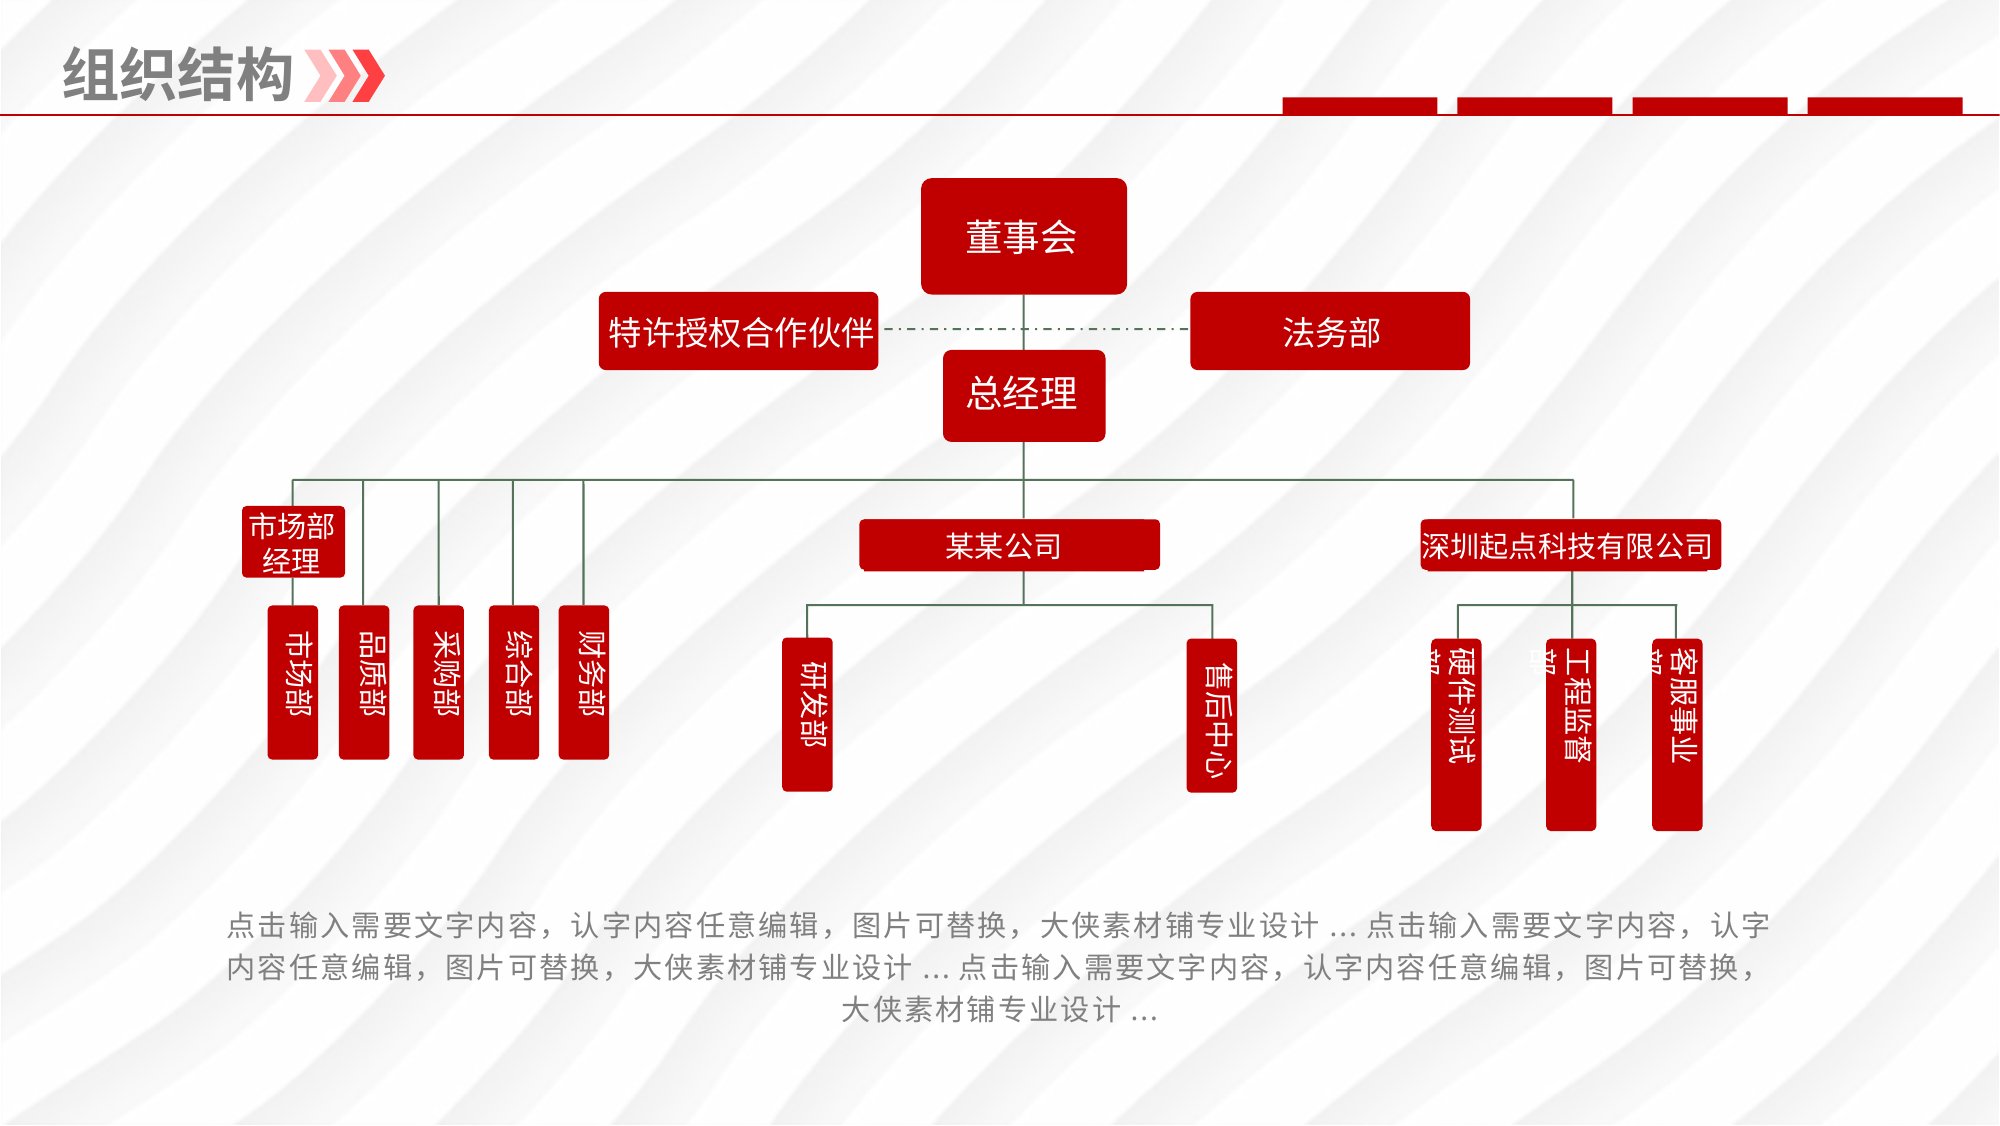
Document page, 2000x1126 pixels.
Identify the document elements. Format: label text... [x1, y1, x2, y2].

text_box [1457, 580, 1678, 639]
text_box [1806, 95, 1965, 114]
picture [1, 116, 1999, 1125]
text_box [859, 519, 1161, 572]
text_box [1644, 632, 1711, 832]
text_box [552, 605, 619, 760]
text_box 点击输入需要文字内容，认字内容任意编辑，图片可替换，大侠素材铺专业设计...点击输入需要文字内容，认字内容任意编辑，图片可替换，大侠素材铺专业设计...点击输入需要文字内容，认字内容任意编辑，图片可替换，大侠素材铺专业设计... [207, 893, 1793, 1034]
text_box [806, 569, 1214, 640]
text_box [1280, 95, 1439, 114]
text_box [774, 637, 841, 792]
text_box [1179, 638, 1246, 793]
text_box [1420, 519, 1722, 572]
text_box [1538, 632, 1605, 832]
text_box [1455, 95, 1614, 114]
text_box [1630, 95, 1790, 114]
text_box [478, 605, 546, 760]
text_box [291, 479, 1574, 606]
picture [1, 0, 1999, 114]
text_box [598, 291, 879, 371]
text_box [920, 177, 1128, 295]
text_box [406, 605, 473, 760]
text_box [258, 577, 325, 760]
text_box 组织结构 [46, 31, 310, 114]
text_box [241, 505, 346, 578]
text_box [942, 349, 1106, 443]
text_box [333, 605, 400, 760]
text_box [1422, 632, 1489, 832]
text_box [1190, 291, 1471, 371]
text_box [303, 49, 386, 103]
